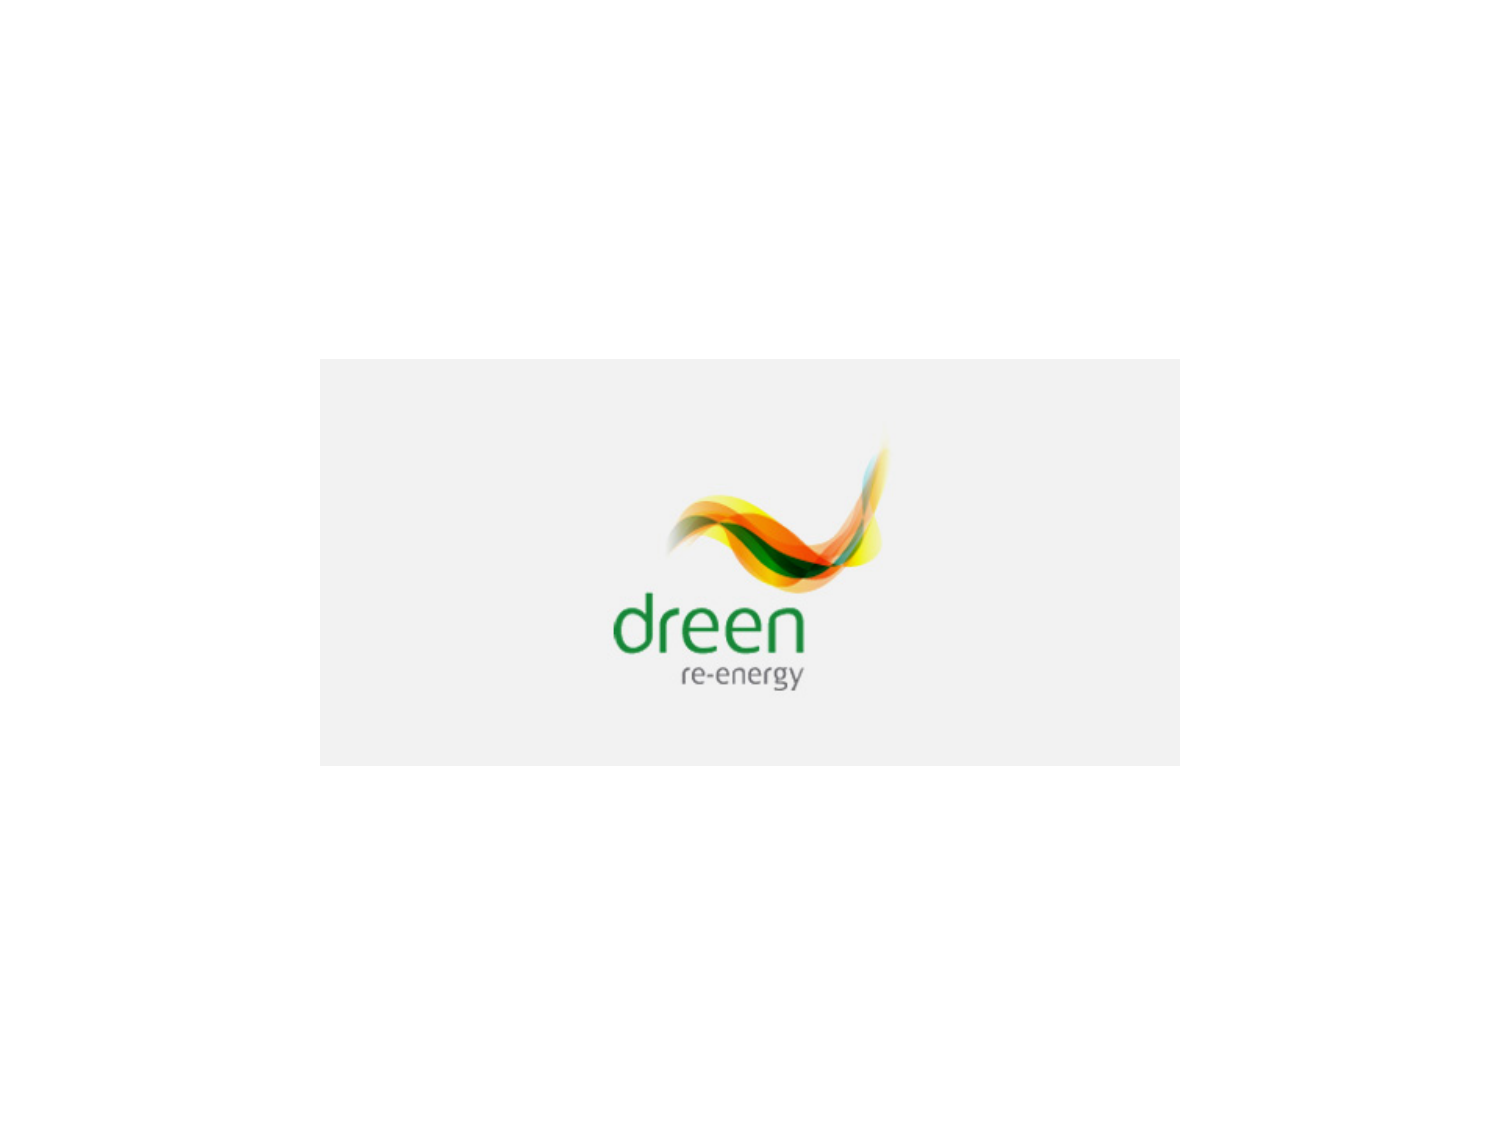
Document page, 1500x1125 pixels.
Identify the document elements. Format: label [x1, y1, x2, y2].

picture [319, 359, 1180, 766]
